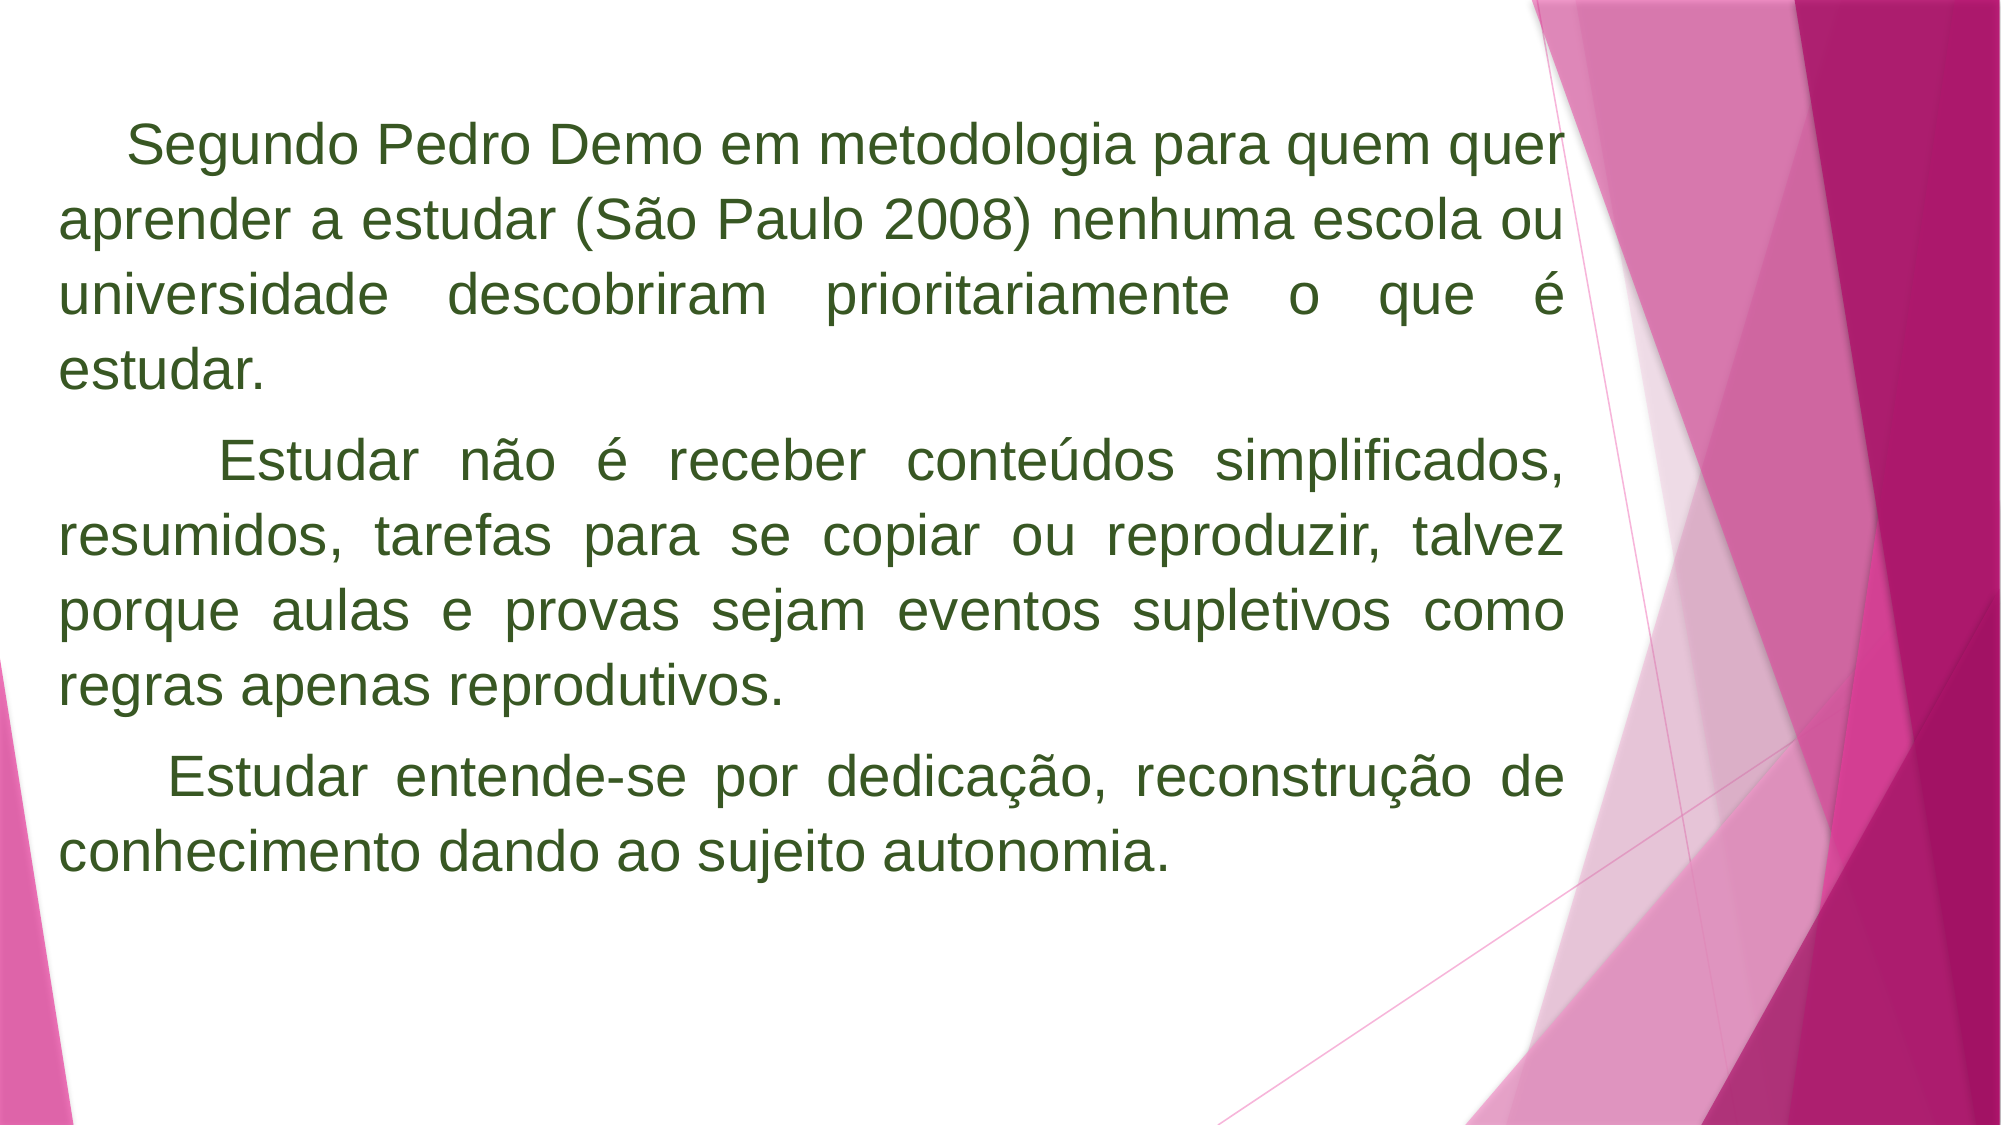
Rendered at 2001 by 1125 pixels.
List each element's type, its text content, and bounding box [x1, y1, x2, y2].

text_box Segundo Pedro Demo em metodologia para quem quer aprender a estudar (São Paulo 2008) nenhuma escola ou universidade descobriram prioritariamente o que é estudar. Estudar não é receber conteúdos simplificados, resumidos, tarefas para se copiar ou reproduzir, talvez porque aulas e provas sejam eventos supletivos como regras apenas reprodutivos. Estudar entende-se por dedicação, reconstrução de conhecimento dando ao sujeito autonomia. [44, 94, 1583, 891]
